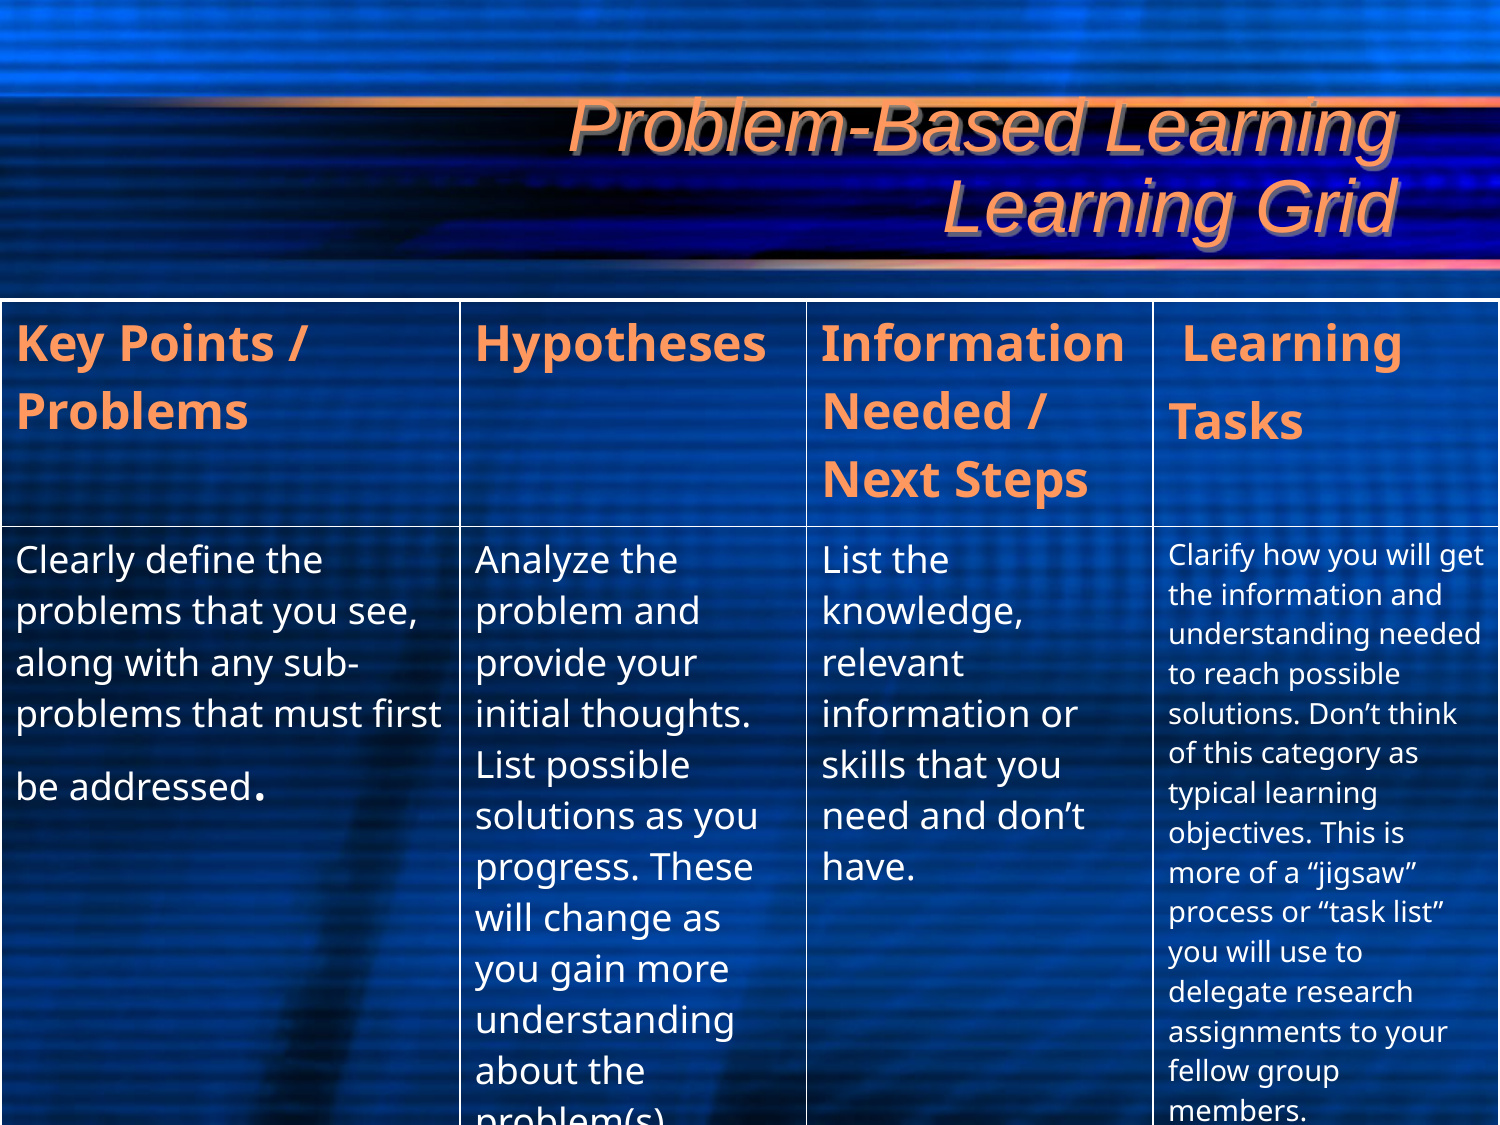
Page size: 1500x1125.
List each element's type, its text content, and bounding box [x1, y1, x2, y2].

table_cell Clearly define the problems that you see, along with any sub-problems that must first be addressed. [2, 527, 459, 1125]
picture [0, 0, 1500, 298]
title Problem-Based Learning Learning Grid [174, 49, 1413, 286]
table_header Key Points / Problems [2, 302, 459, 526]
table_header Information Needed / Next Steps [807, 302, 1152, 526]
table_header Hypotheses [461, 302, 806, 526]
table_cell Analyze the problem and provide your initial thoughts. List possible solutions as you progress. These will change as you gain more understanding about the problem(s). [461, 527, 806, 1125]
table_cell Clarify how you will get the information and understanding needed to reach possible solutions. Don’t think of this category as typical learning objectives. This is more of a “jigsaw” process or “task list” you will use to delegate research assignments to your fellow group members. [1154, 527, 1498, 1125]
table_cell List the knowledge, relevant information or skills that you need and don’t have. [807, 527, 1152, 1125]
table_header Learning Tasks [1154, 302, 1498, 526]
